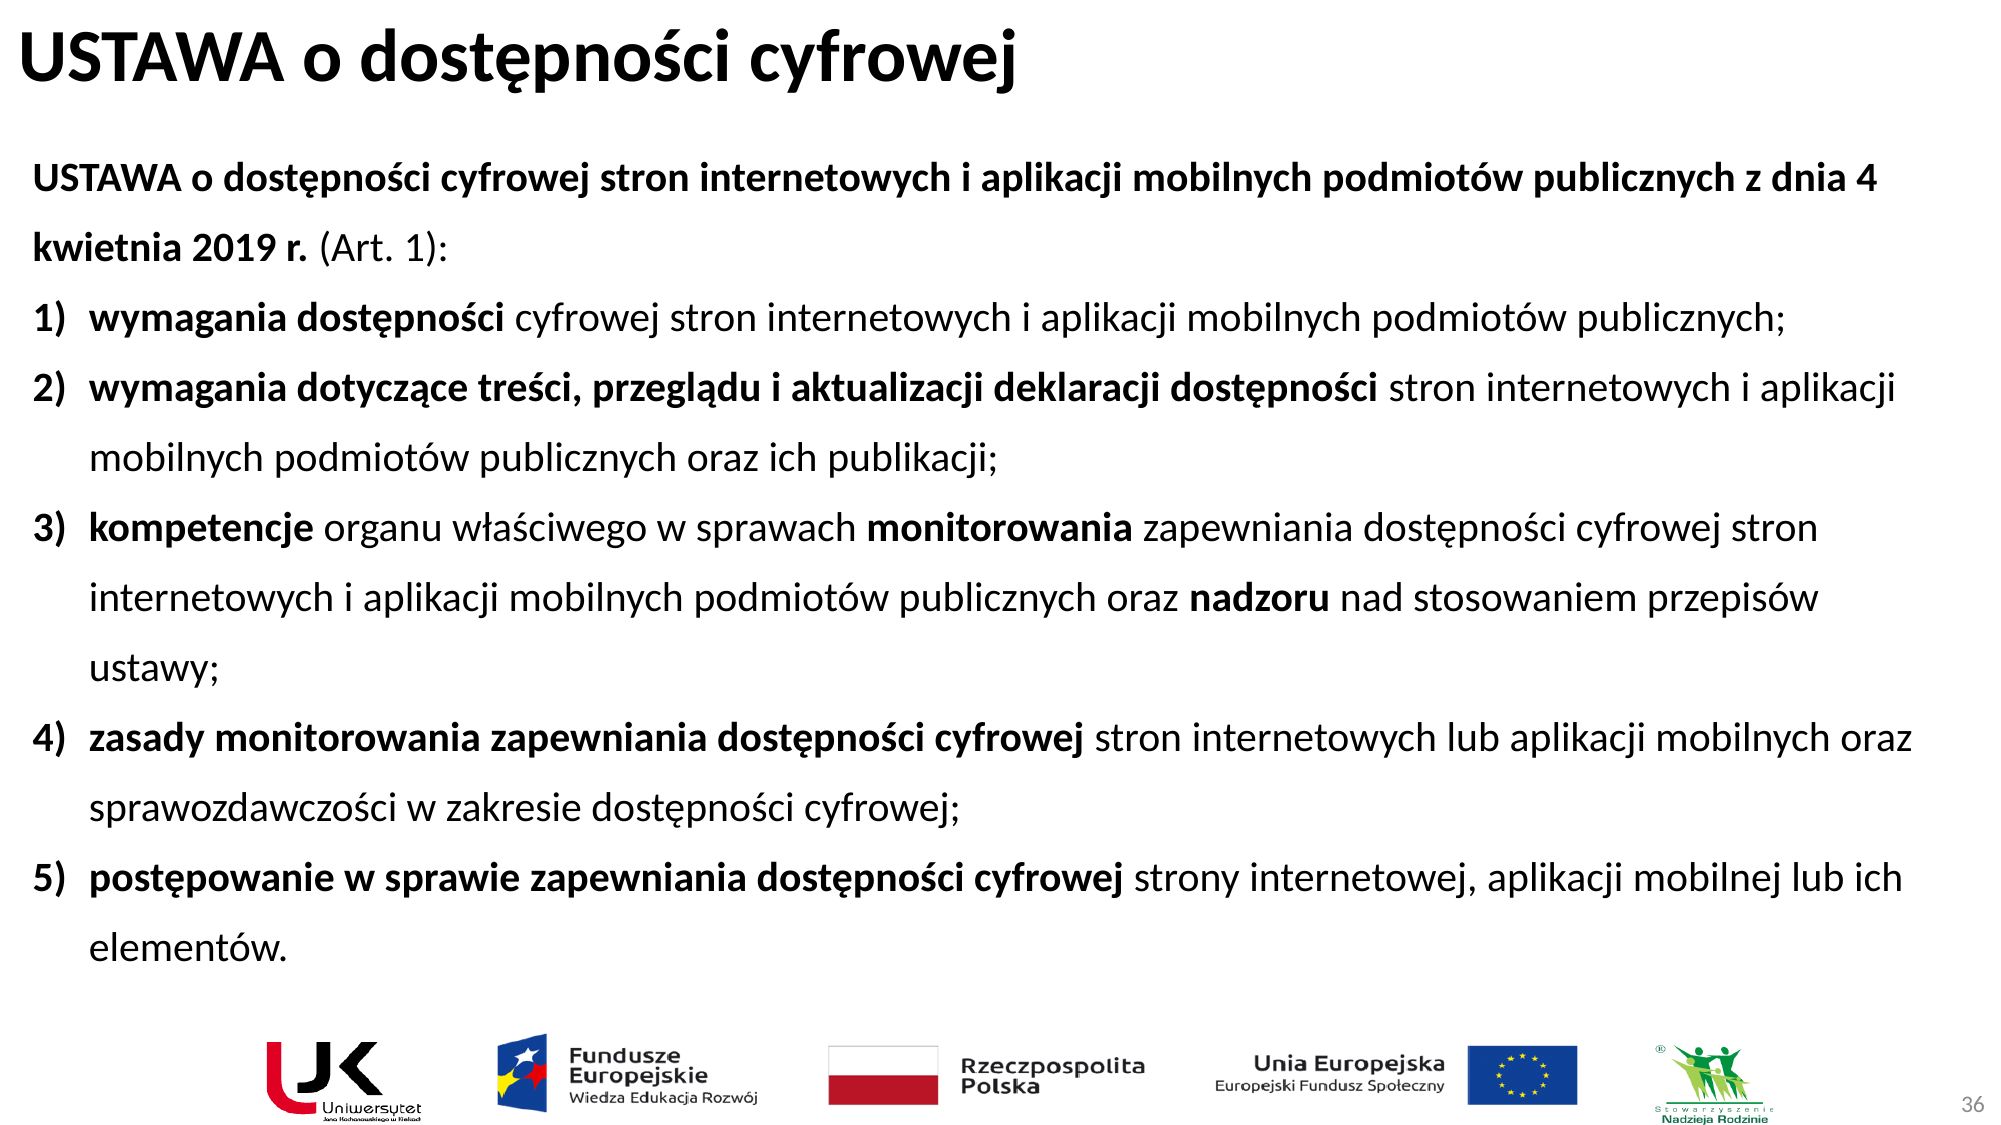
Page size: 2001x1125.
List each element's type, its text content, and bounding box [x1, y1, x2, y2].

picture [1655, 1044, 1774, 1125]
title USTAWA o dostępności cyfrowej [18, 0, 1549, 122]
picture [463, 1004, 1613, 1125]
picture [266, 1042, 421, 1122]
slide_number 36 [1832, 1084, 2000, 1121]
text_box USTAWA o dostępności cyfrowej stron internetowych i aplikacji mobilnych podmiotów publicznych z dnia 4 kwietnia 2019 r. (Art. 1): wymagania dostępności cyfrowej stron internetowych i aplikacji mobilnych podmiotów publicznych; wymagania dotyczące treści, przeglądu i aktualizacji deklaracji dostępności stron internetowych i aplikacji mobilnych podmiotów publicznych oraz ich publikacji; kompetencje organu właściwego w sprawach monitorowania zapewniania dostępności cyfrowej stron internetowych i aplikacji mobilnych podmiotów publicznych oraz nadzoru nad stosowaniem przepisów ustawy; zasady monitorowania zapewniania dostępności cyfrowej stron internetowych lub aplikacji mobilnych oraz sprawozdawczości w zakresie dostępności cyfrowej; postępowanie w sprawie zapewniania dostępności cyfrowej strony internetowej, aplikacji mobilnej lub ich elementów. [0, 122, 1967, 978]
